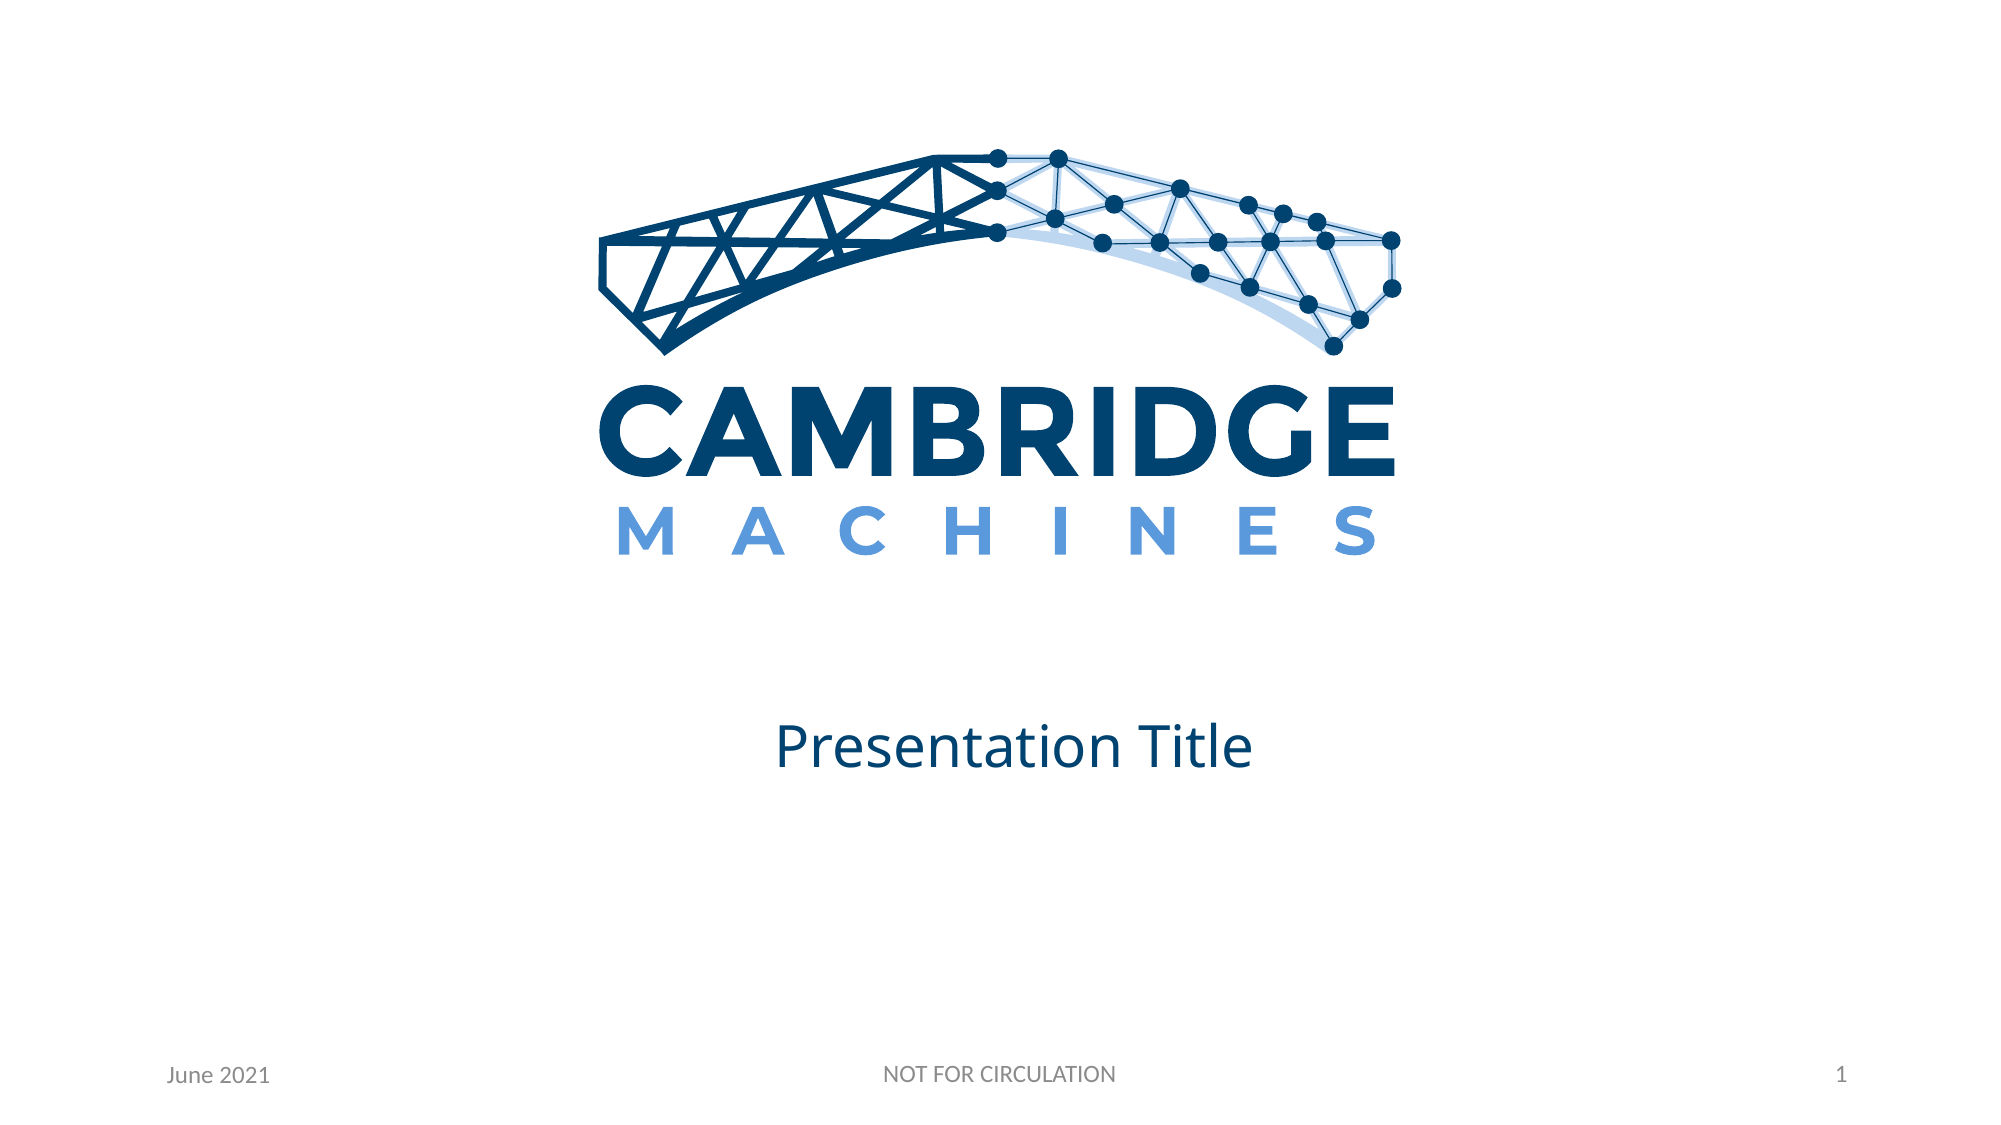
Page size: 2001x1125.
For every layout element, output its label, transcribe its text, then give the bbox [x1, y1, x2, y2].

footer NOT FOR CIRCULATION [662, 1042, 1338, 1103]
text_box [598, 148, 1402, 556]
subtitle Presentation Title [256, 709, 1757, 975]
text_box June 2021 [137, 1043, 300, 1103]
slide_number 1 [1412, 1042, 1863, 1103]
